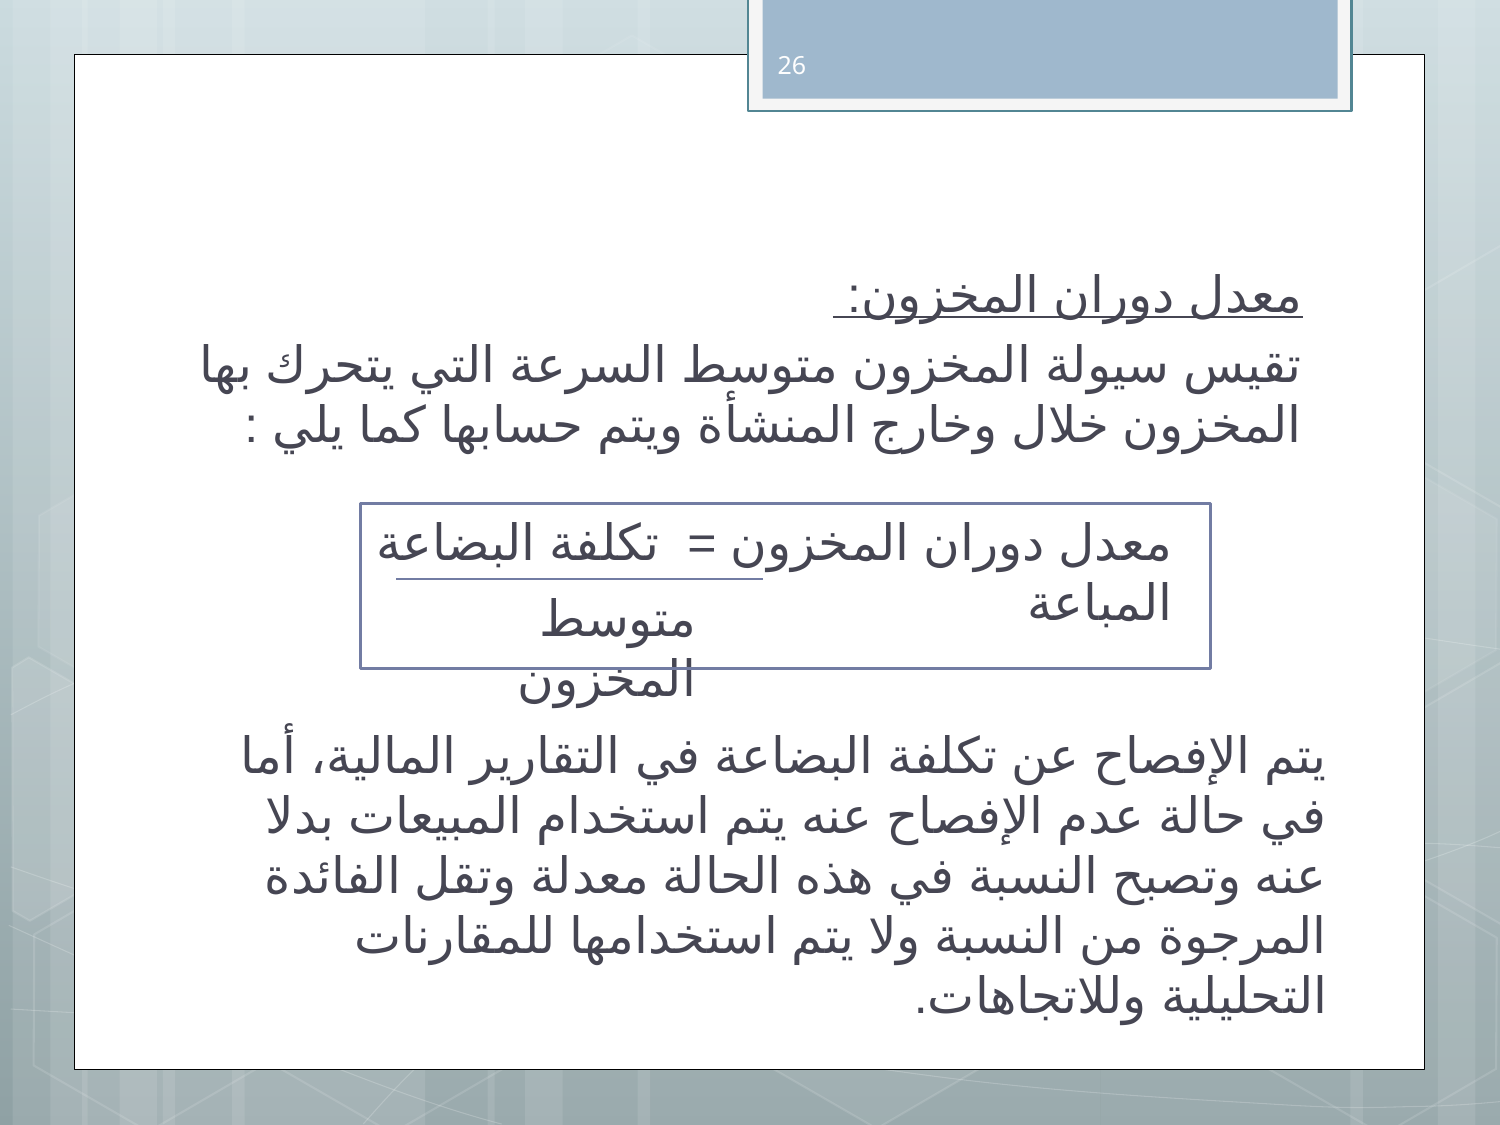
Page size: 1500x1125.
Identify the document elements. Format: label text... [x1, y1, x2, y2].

list معدل دوران المخزون: تقيس سيولة المخزون متوسط السرعة التي يتحرك بها المخزون خلال وخارج المنشأة ويتم حسابها كما يلي : [171, 255, 1329, 480]
text_box يتم الإفصاح عن تكلفة البضاعة في التقارير المالية، أما في حالة عدم الإفصاح عنه يتم استخدام المبيعات بدلا عنه وتصبح النسبة في هذه الحالة معدلة وتقل الفائدة المرجوة من النسبة ولا يتم استخدامها للمقارنات التحليلية وللاتجاهات. [172, 715, 1343, 1031]
slide_number 26 [762, 36, 982, 97]
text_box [359, 503, 1211, 669]
